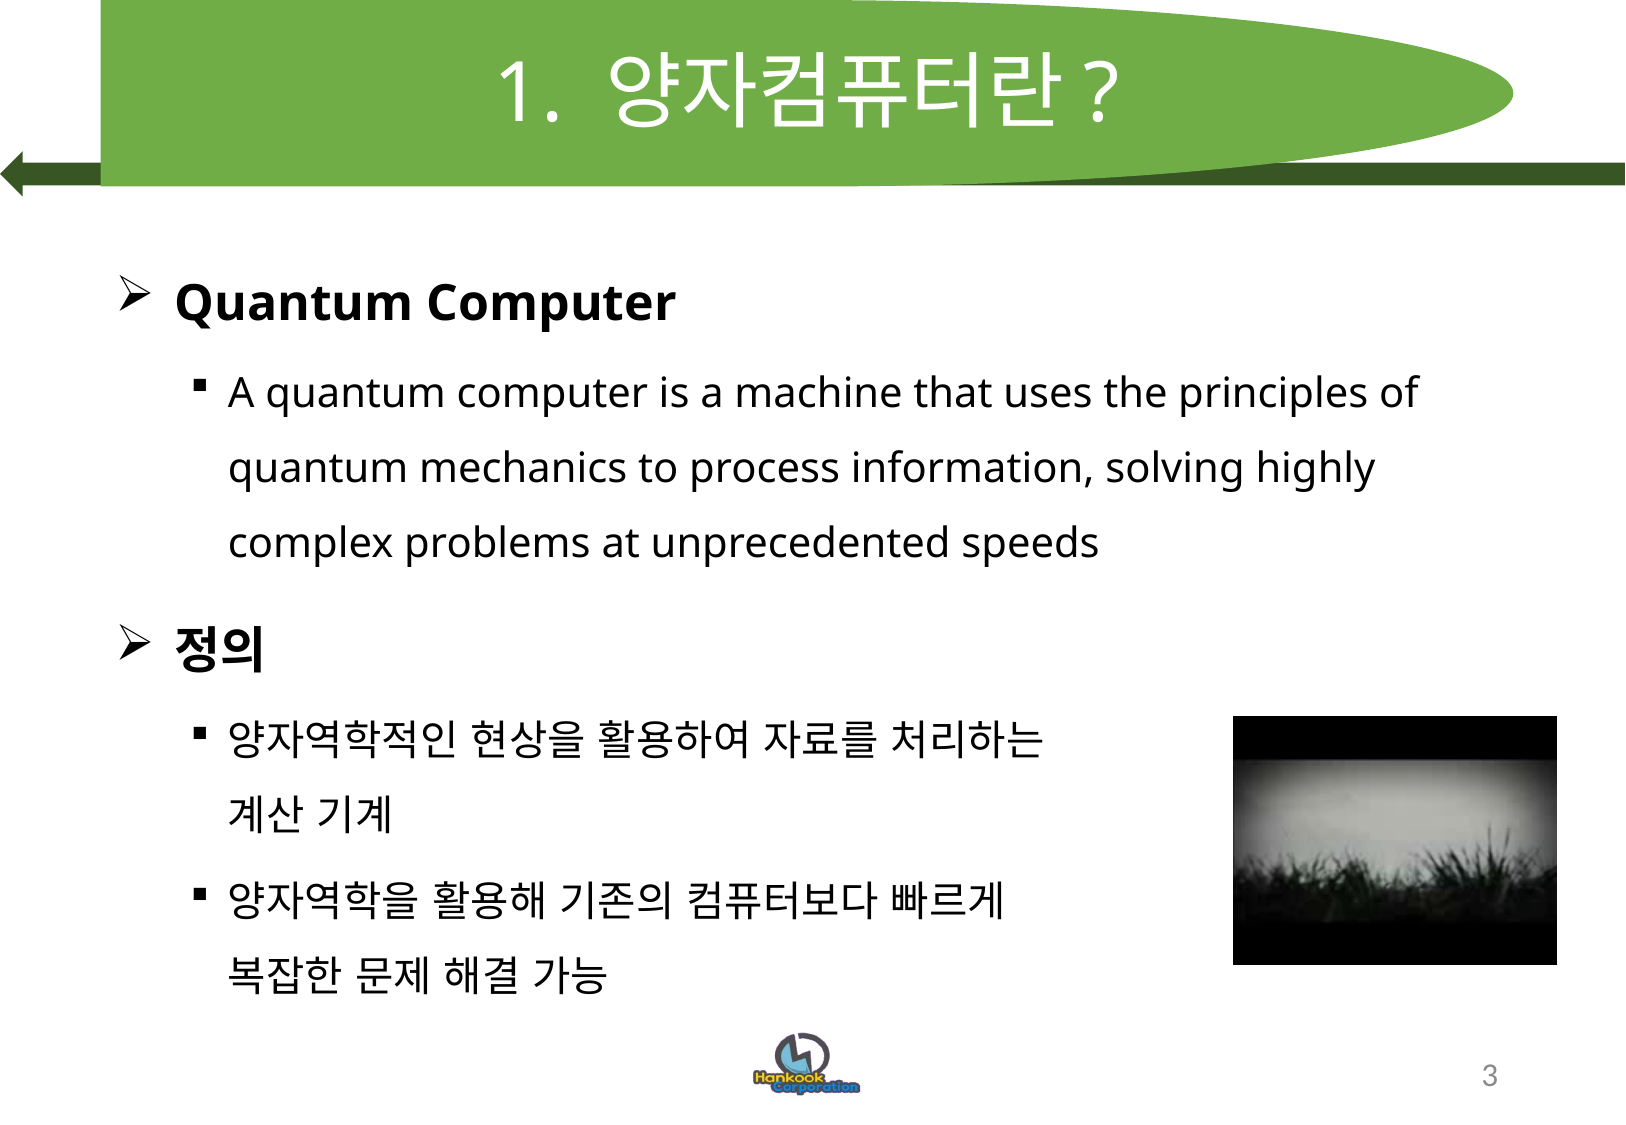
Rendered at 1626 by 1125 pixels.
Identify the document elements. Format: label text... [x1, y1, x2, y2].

list 정의 양자역학적인 현상을 활용하여 자료를 처리하는 계산 기계 양자역학을 활용해 기존의 컴퓨터보다 빠르게 복잡한 문제 해결 가능 [100, 591, 1148, 1003]
slide_number 3 [1147, 1042, 1514, 1103]
picture [743, 1029, 871, 1103]
text_box Quantum Computer A quantum computer is a machine that uses the principles of quantum mechanics to process information, solving highly complex problems at unprecedented speeds [100, 232, 1497, 591]
title 1. 양자컴퓨터란? [100, 3, 1514, 187]
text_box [1232, 715, 1558, 966]
